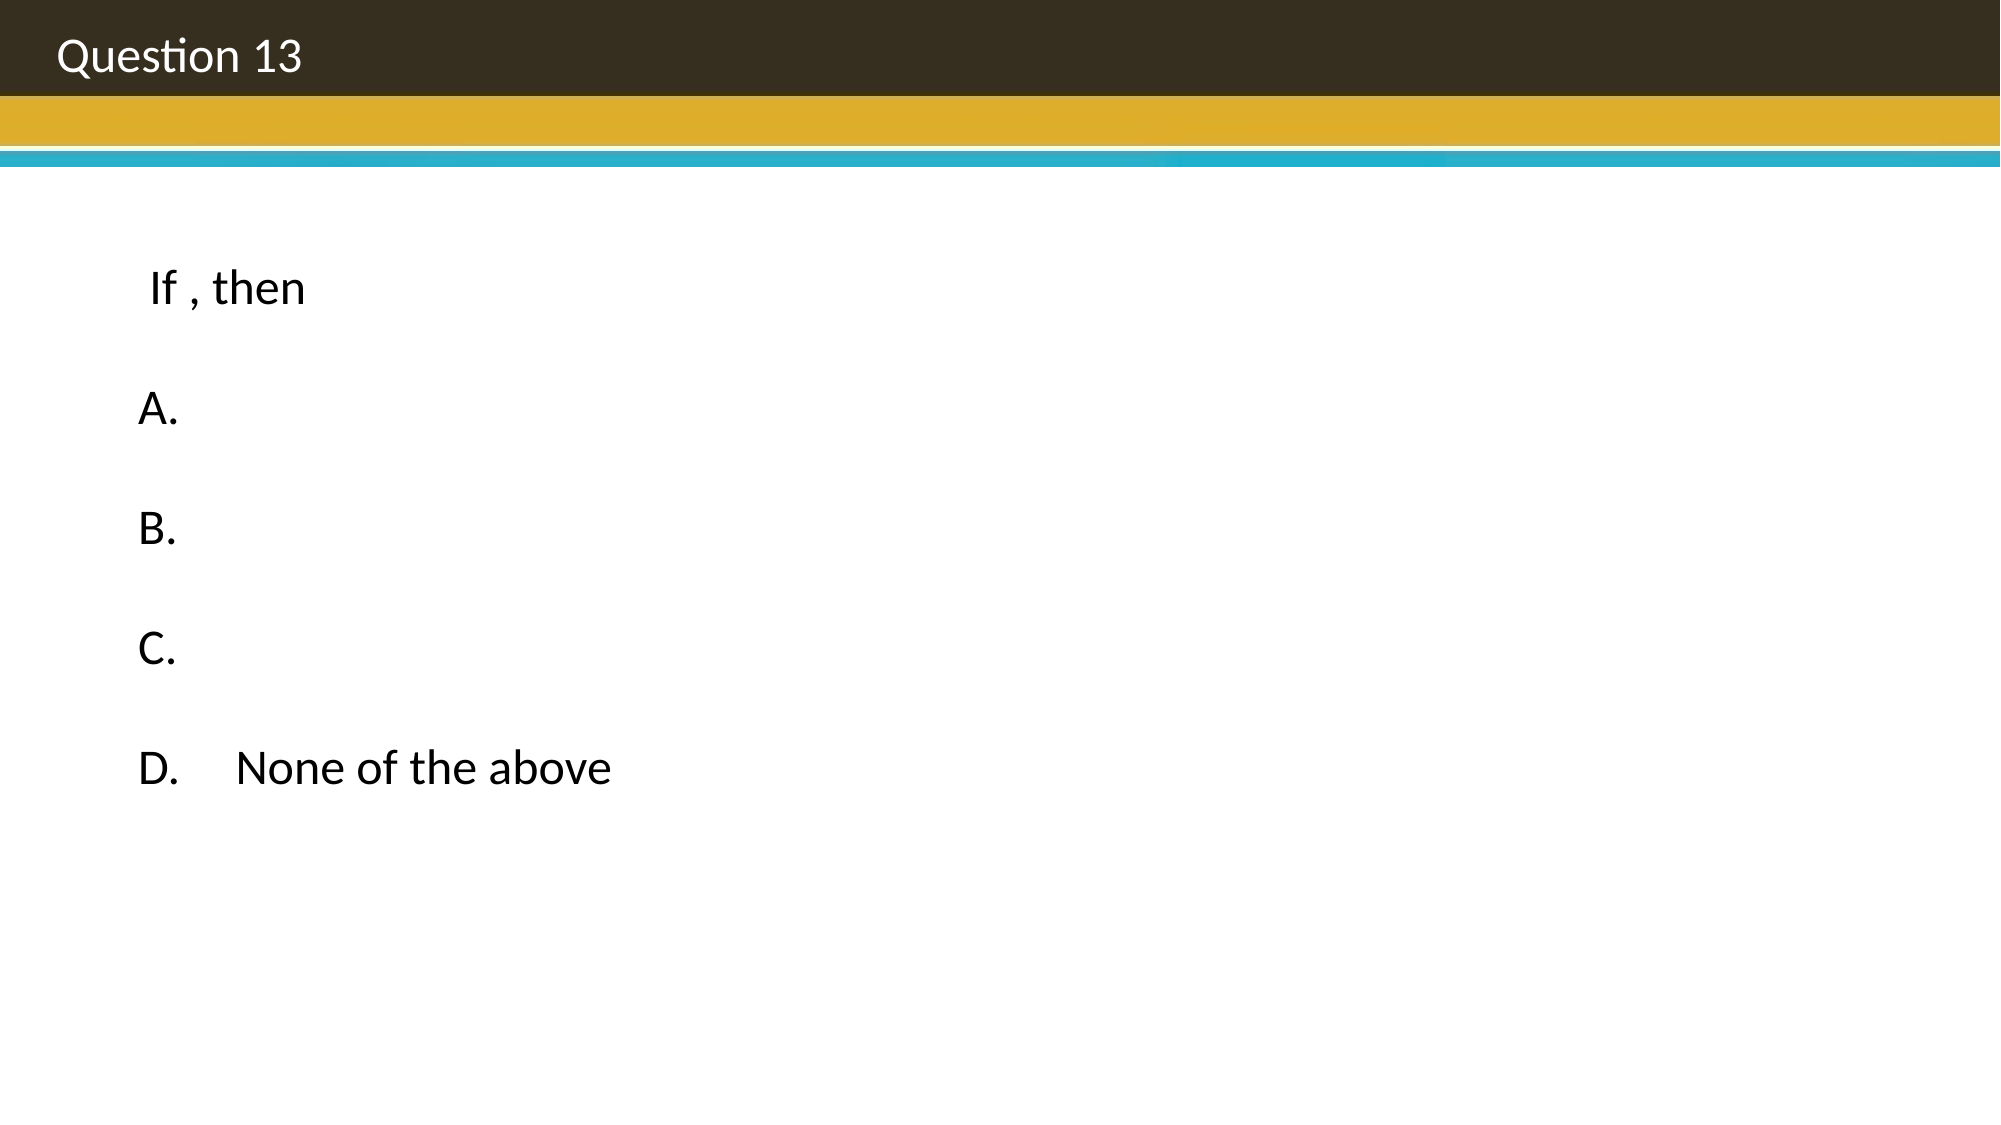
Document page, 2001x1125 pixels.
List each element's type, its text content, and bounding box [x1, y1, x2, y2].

text_box Question 13 [41, 14, 318, 90]
picture [0, 0, 2000, 167]
